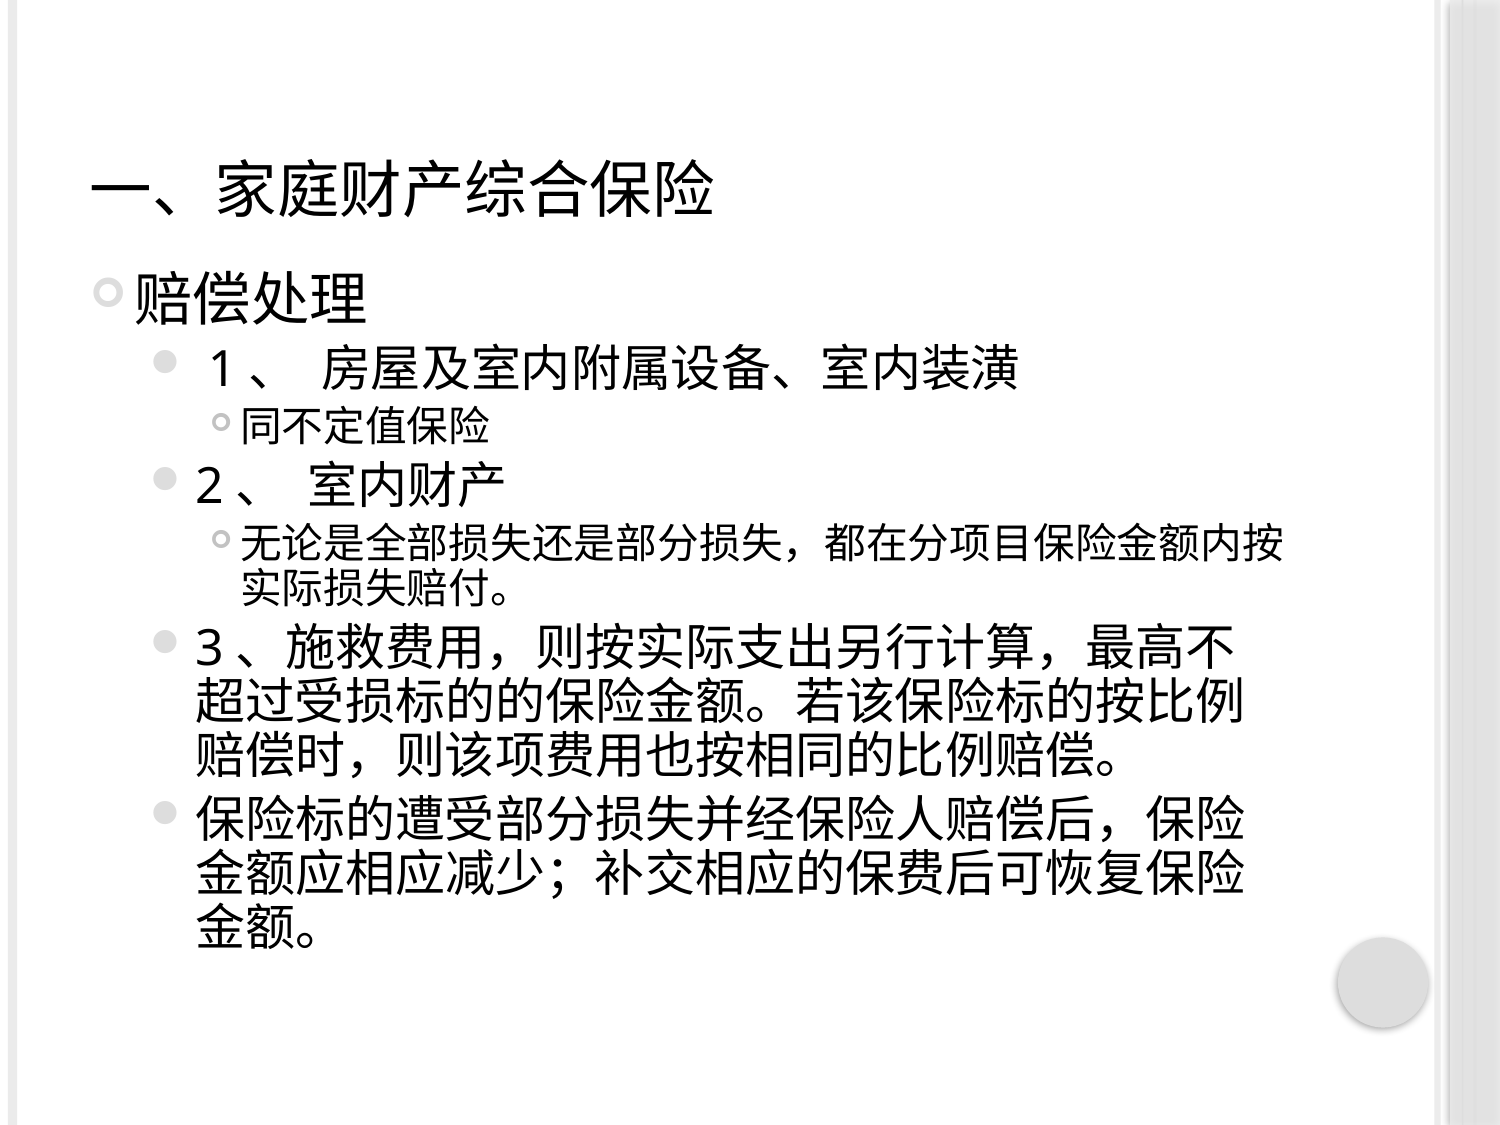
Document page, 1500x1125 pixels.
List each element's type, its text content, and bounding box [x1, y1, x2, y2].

title 一、家庭财产综合保险 [75, 45, 1300, 233]
list 赔偿处理 1、 房屋及室内附属设备、室内装潢 同不定值保险 2、 室内财产 无论是全部损失还是部分损失，都在分项目保险金额内按实际损失赔付。 3、施救费用，则按实际支出另行计算，最高不超过受损标的的保险金额。若该保险标的按比例赔偿时，则该项费用也按相同的比例赔偿。 保险标的遭受部分损失并经保险人赔偿后，保险金额应相应减少；补交相应的保费后可恢复保险金额。 [74, 262, 1301, 1063]
